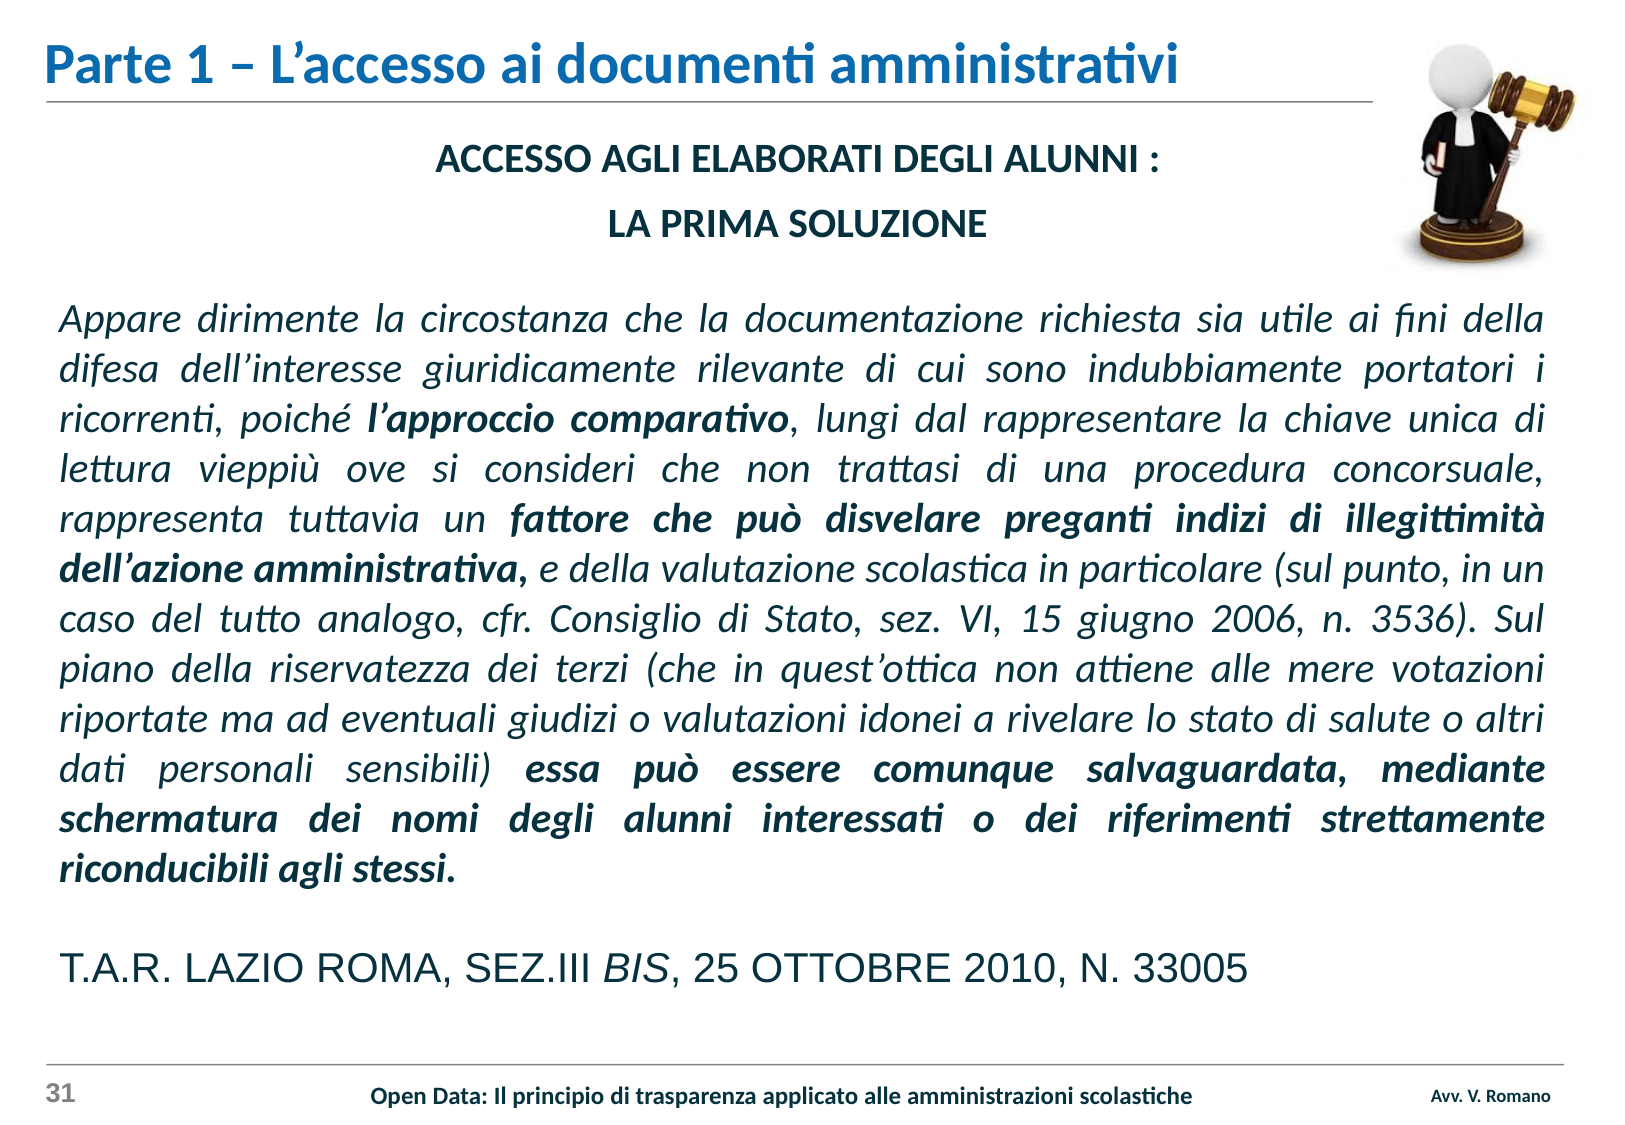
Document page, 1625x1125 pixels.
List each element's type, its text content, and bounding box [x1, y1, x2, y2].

text_box Parte 1 – L’accesso ai documenti amministrativi [44, 24, 1372, 91]
text_box ACCESSO AGLI ELABORATI DEGLI ALUNNI : LA PRIMA SOLUZIONE [401, 116, 1204, 228]
text_box Appare dirimente la circostanza che la documentazione richiesta sia utile ai fini della difesa dell’interesse giuridicamente rilevante di cui sono indubbiamente portatori i ricorrenti, poiché l’approccio comparativo, lungi dal rappresentare la chiave unica di lettura vieppiù ove si consideri che non trattasi di una procedura concorsuale, rappresenta tuttavia un fattore che può disvelare preganti indizi di illegittimità dell’azione amministrativa, e della valutazione scolastica in particolare (sul punto, in un caso del tutto analogo, cfr. Consiglio di Stato, sez. VI, 15 giugno 2006, n. 3536). Sul piano della riservatezza dei terzi (che in quest’ottica non attiene alle mere votazioni riportate ma ad eventuali giudizi o valutazioni idonei a rivelare lo stato di salute o altri dati personali sensibili) essa può essere comunque salvaguardata, mediante schermatura dei nomi degli alunni interessati o dei riferimenti strettamente riconducibili agli stessi. T.A.R. LAZIO ROMA, SEZ.III BIS, 25 OTTOBRE 2010, N. 33005 [44, 233, 1561, 999]
picture [1373, 24, 1600, 289]
text_box [43, 228, 1368, 982]
